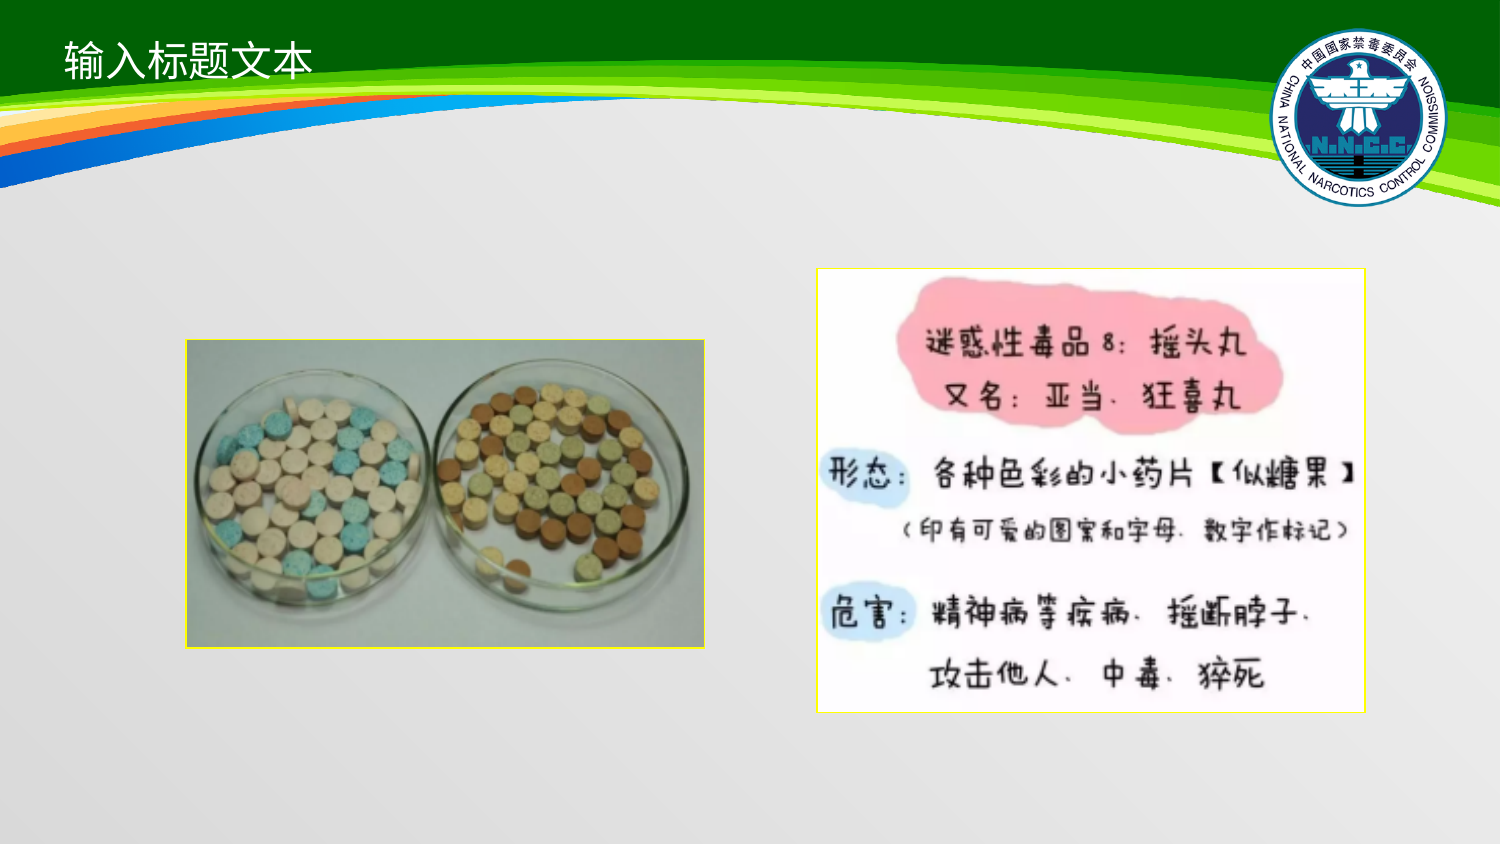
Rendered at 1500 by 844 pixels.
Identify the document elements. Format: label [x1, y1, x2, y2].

picture [0, 0, 1500, 207]
picture [817, 269, 1365, 712]
picture [186, 340, 704, 648]
